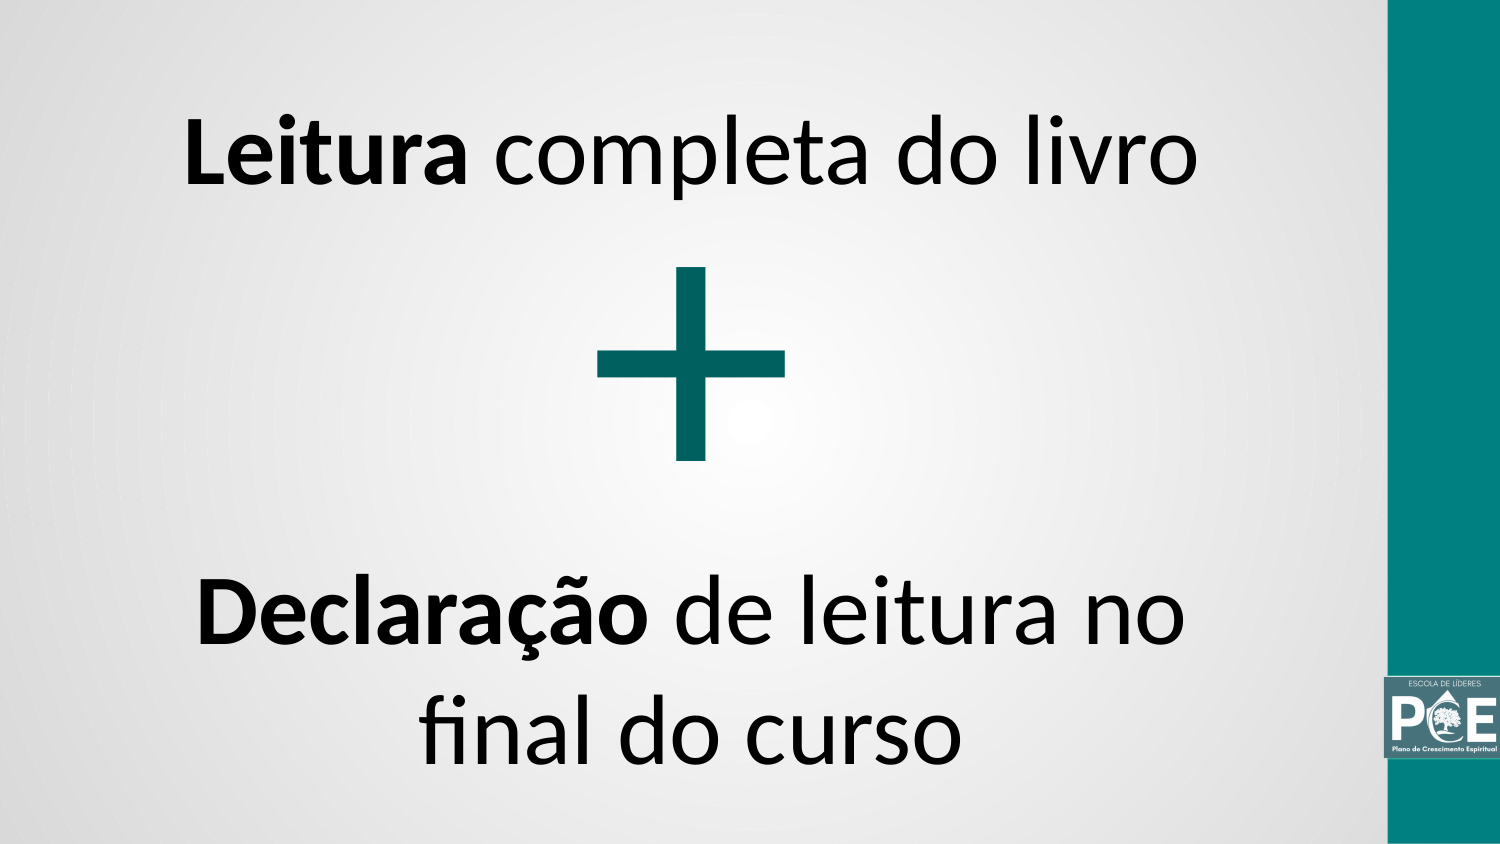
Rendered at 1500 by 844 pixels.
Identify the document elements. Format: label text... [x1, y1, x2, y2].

text_box + [124, 73, 1260, 77]
text_box + [124, 212, 1260, 537]
text_box Declaração de leitura no final do curso [124, 537, 1260, 792]
text_box Leitura completa do livro [124, 77, 1260, 212]
picture [1383, 676, 1500, 758]
